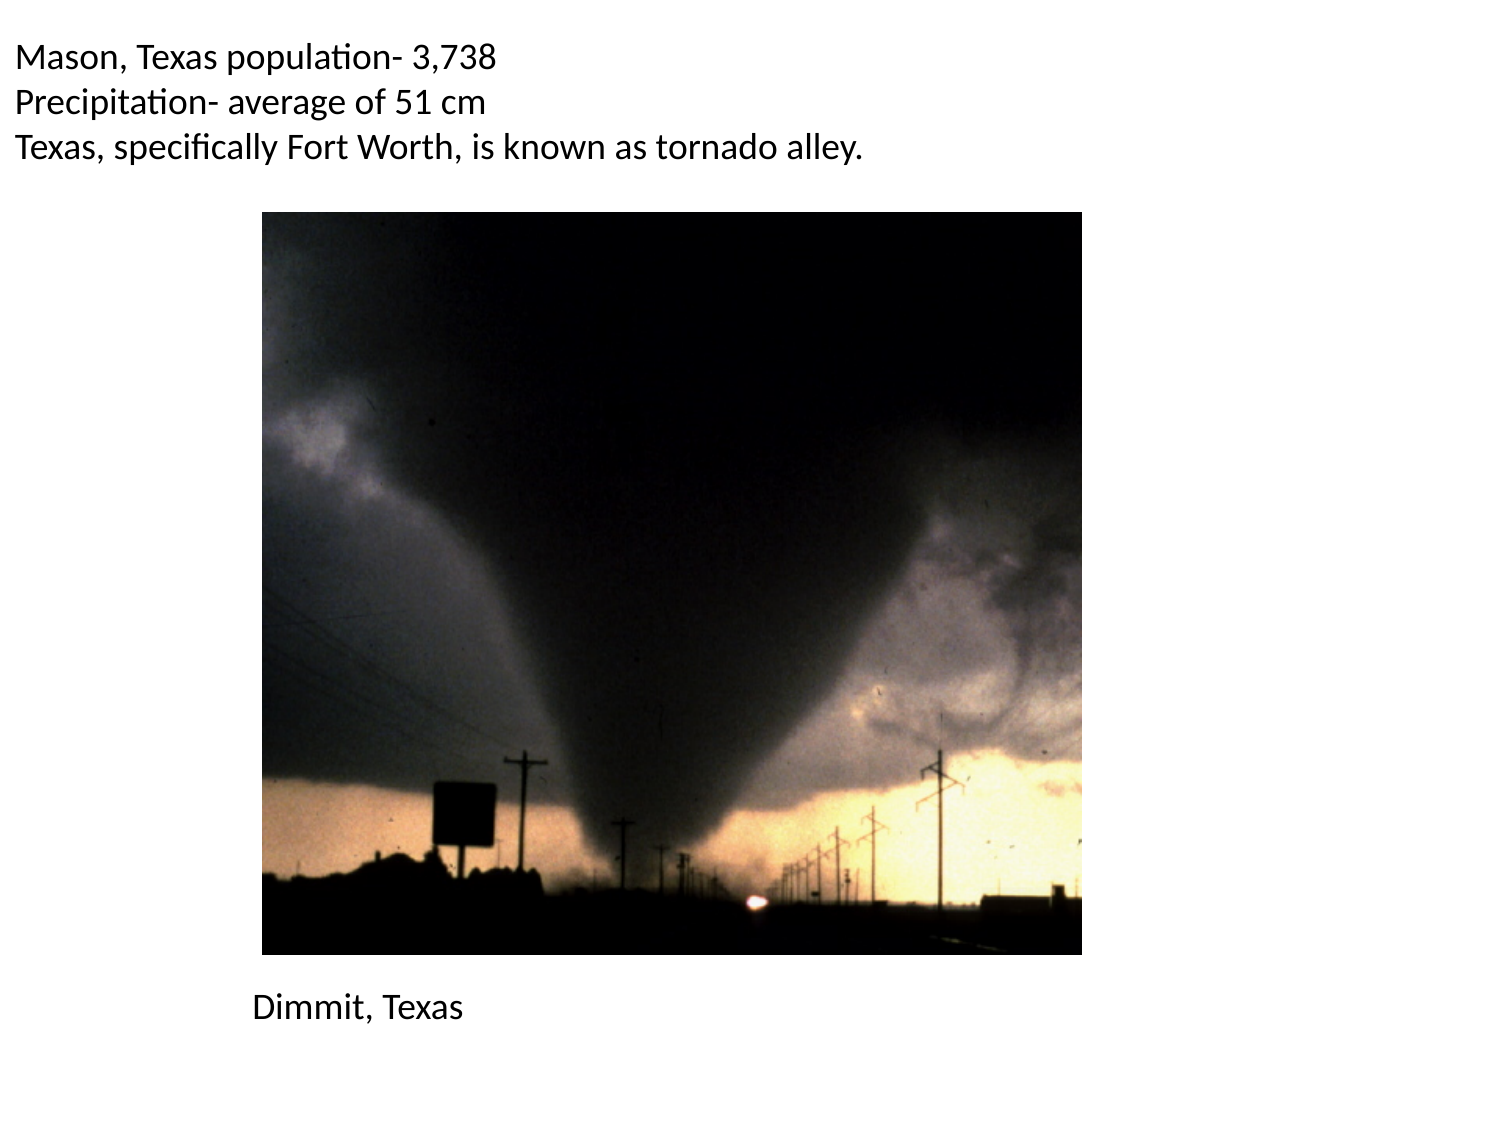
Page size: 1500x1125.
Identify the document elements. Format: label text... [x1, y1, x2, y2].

text_box Mason, Texas population- 3,738 Precipitation- average of 51 cm Texas, specifically Fort Worth, is known as tornado alley. [0, 24, 1500, 175]
picture [262, 212, 1082, 955]
text_box Dimmit, Texas [237, 974, 1088, 1035]
